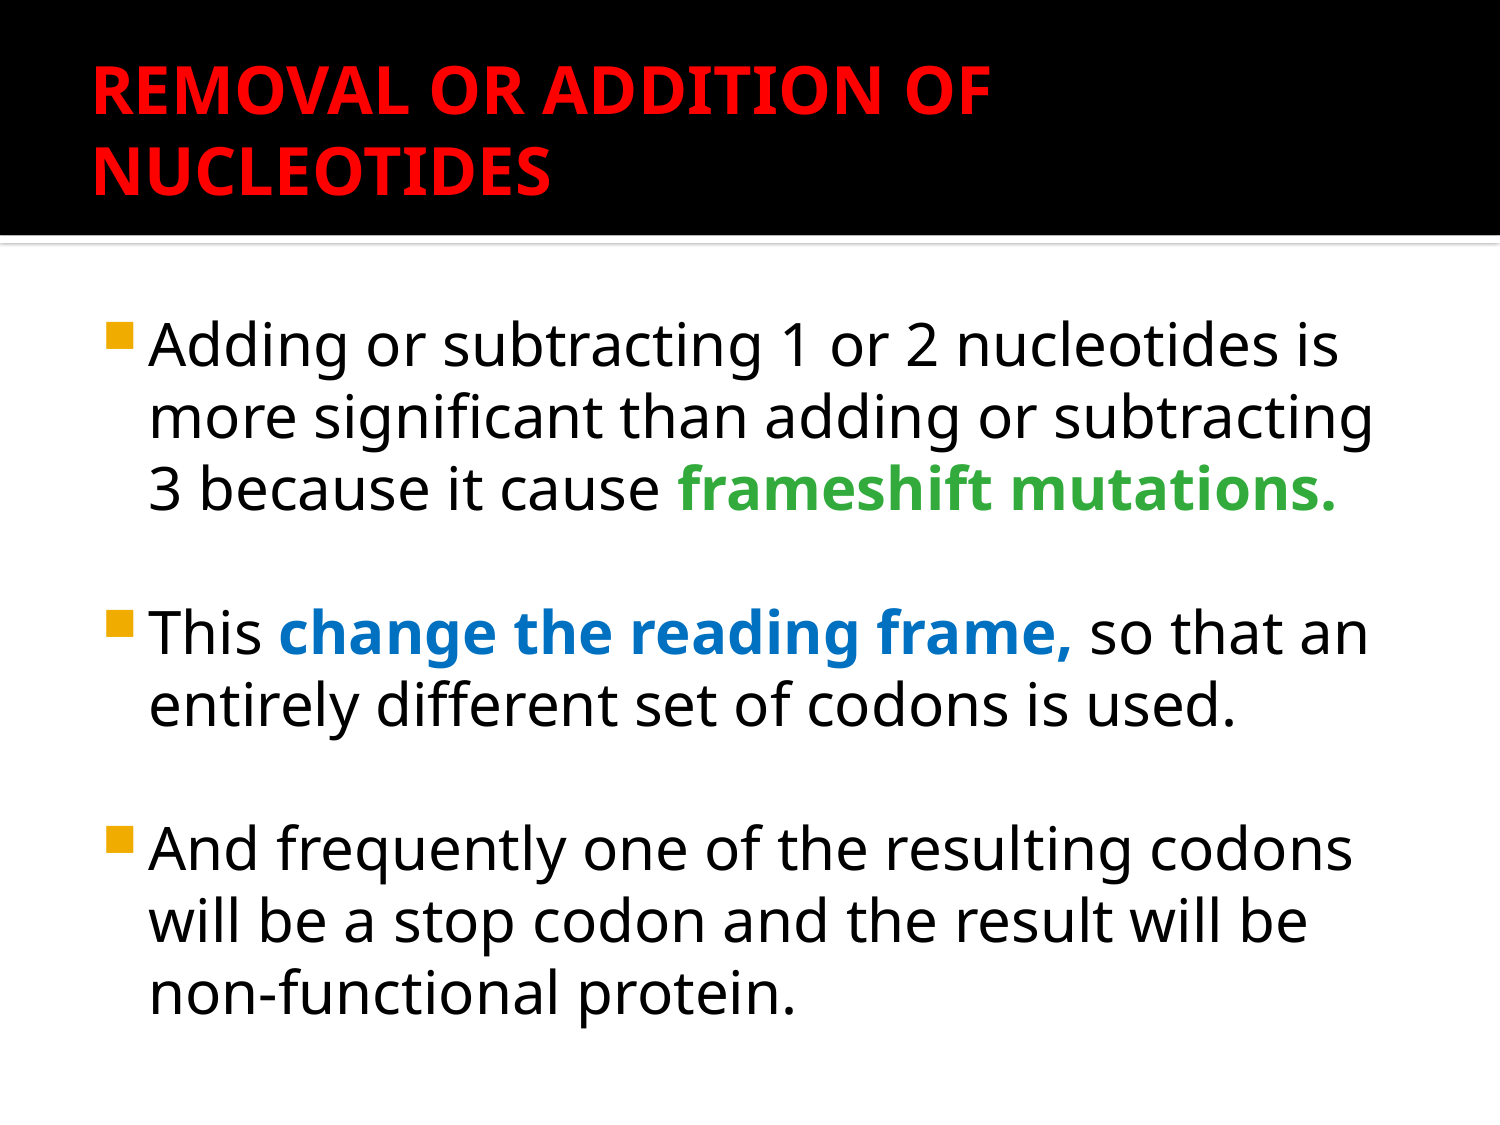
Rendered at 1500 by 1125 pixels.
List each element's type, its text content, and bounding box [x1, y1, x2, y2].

title Removal or Addition of Nucleotides [75, 25, 1425, 231]
list Adding or subtracting 1 or 2 nucleotides is more significant than adding or subtracting 3 because it cause frameshift mutations. This change the reading frame, so that an entirely different set of codons is used. And frequently one of the resulting codons will be a stop codon and the result will be non-functional protein. [75, 291, 1425, 1050]
